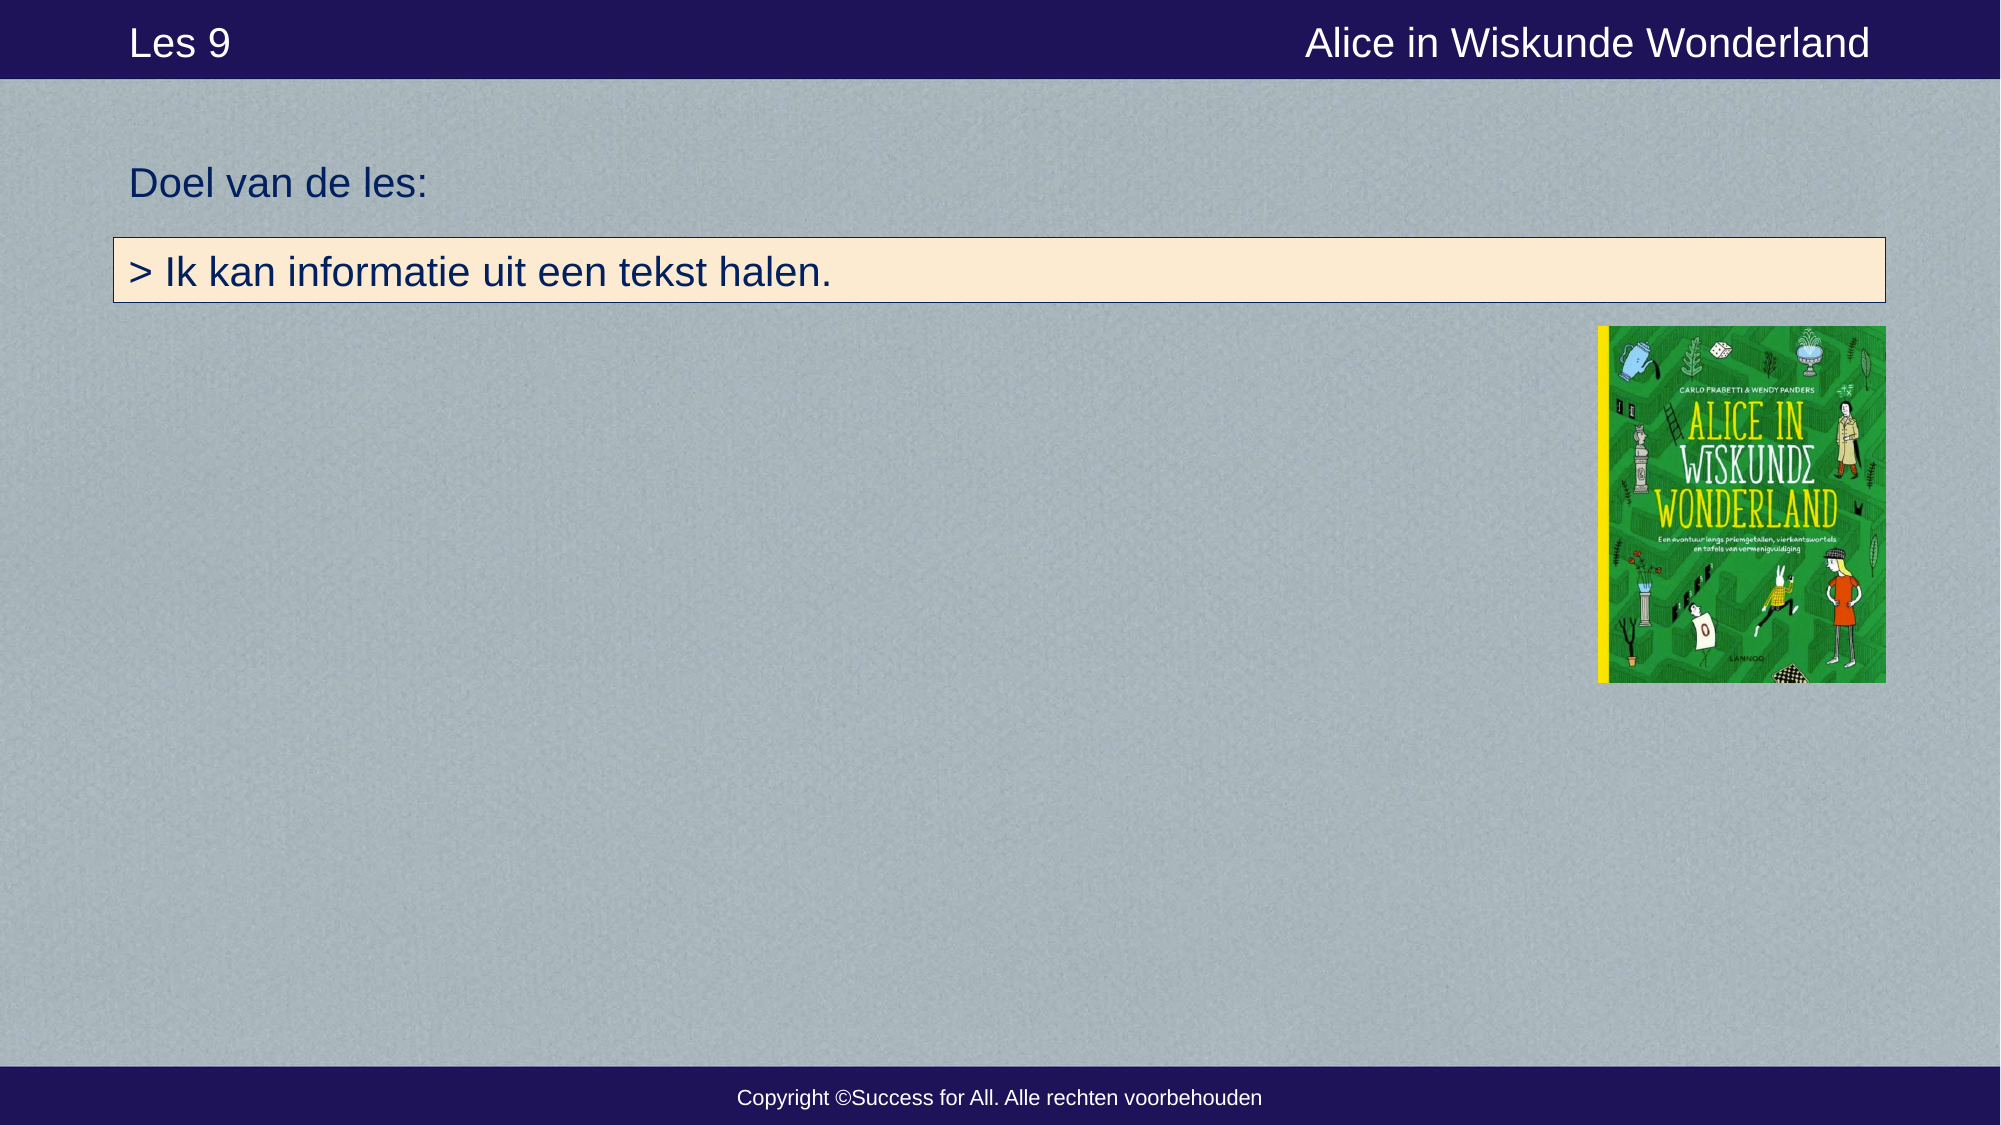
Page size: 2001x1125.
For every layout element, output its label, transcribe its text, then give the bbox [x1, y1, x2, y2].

text_box > Ik kan informatie uit een tekst halen. [113, 237, 1886, 303]
text_box Copyright ©Success for All. Alle rechten voorbehouden [0, 1076, 2000, 1125]
text_box Alice in Wiskunde Wonderland [999, 8, 1886, 73]
picture [0, 0, 2001, 1125]
text_box Doel van de les: [113, 148, 1635, 214]
text_box Les 9 [114, 8, 354, 73]
